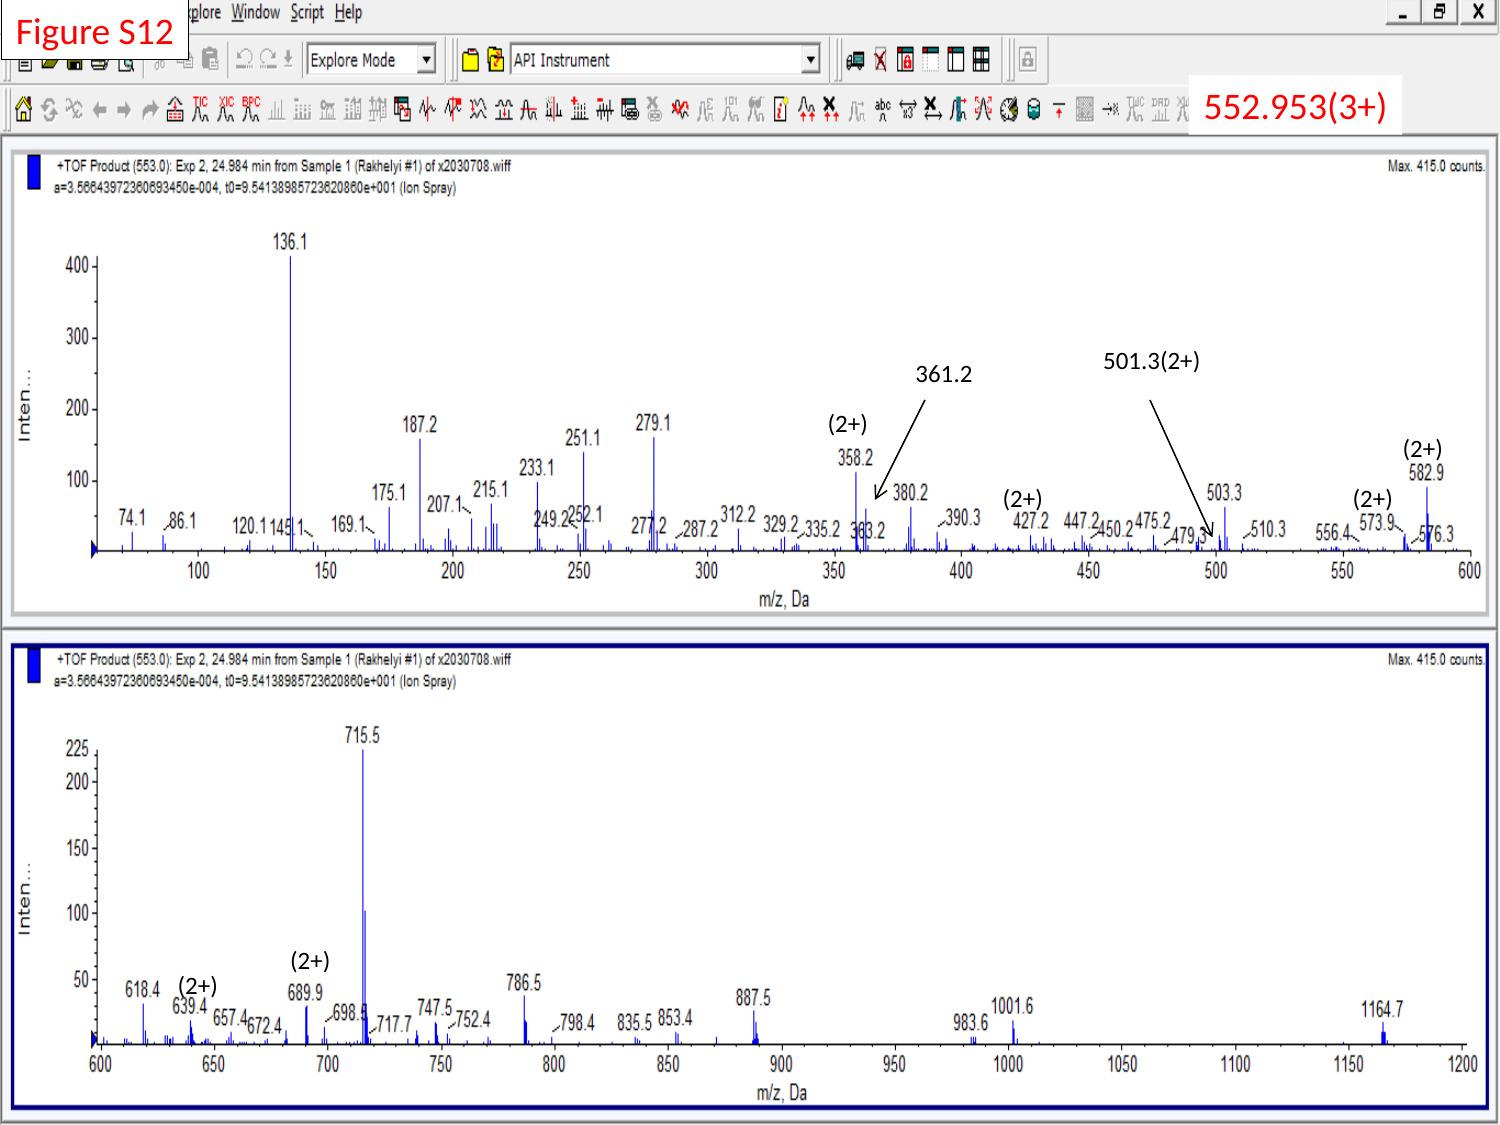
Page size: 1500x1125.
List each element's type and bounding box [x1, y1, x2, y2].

text_box [874, 399, 926, 501]
picture [0, 0, 1500, 1125]
text_box [1149, 399, 1213, 538]
